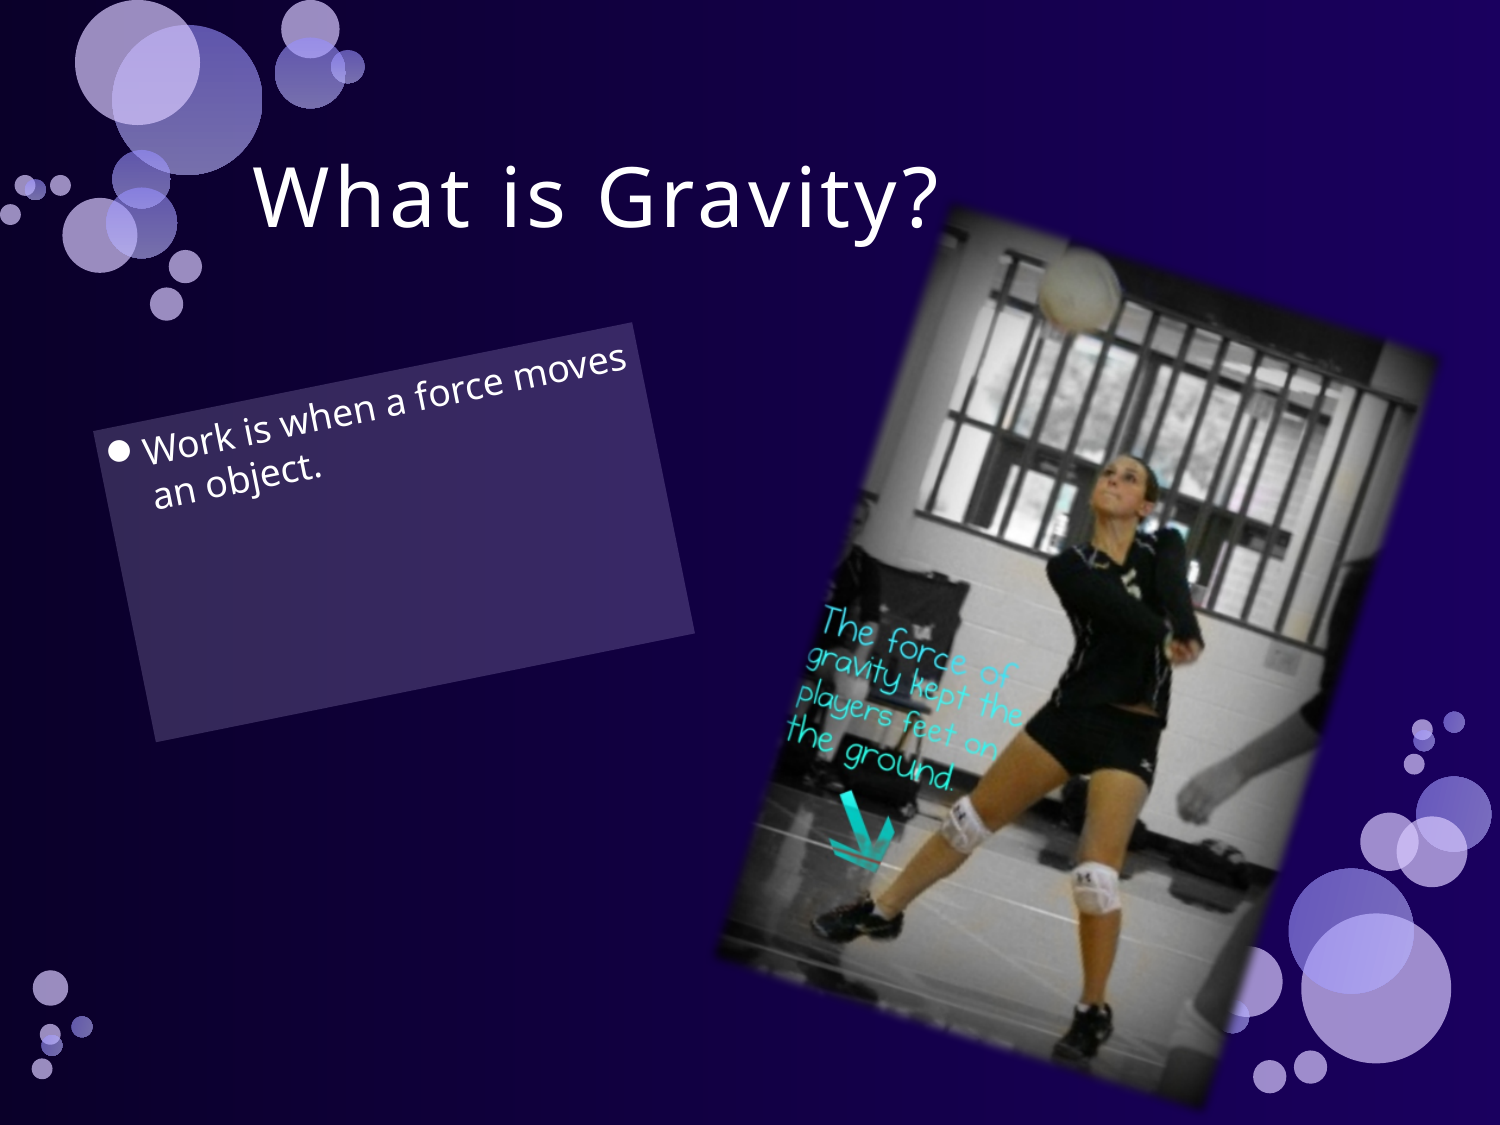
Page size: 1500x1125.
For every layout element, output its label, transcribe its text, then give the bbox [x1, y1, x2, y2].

list Work is when a force moves an object. [93, 322, 695, 743]
picture [719, 213, 1434, 1105]
title What is Gravity? [237, 99, 1325, 288]
